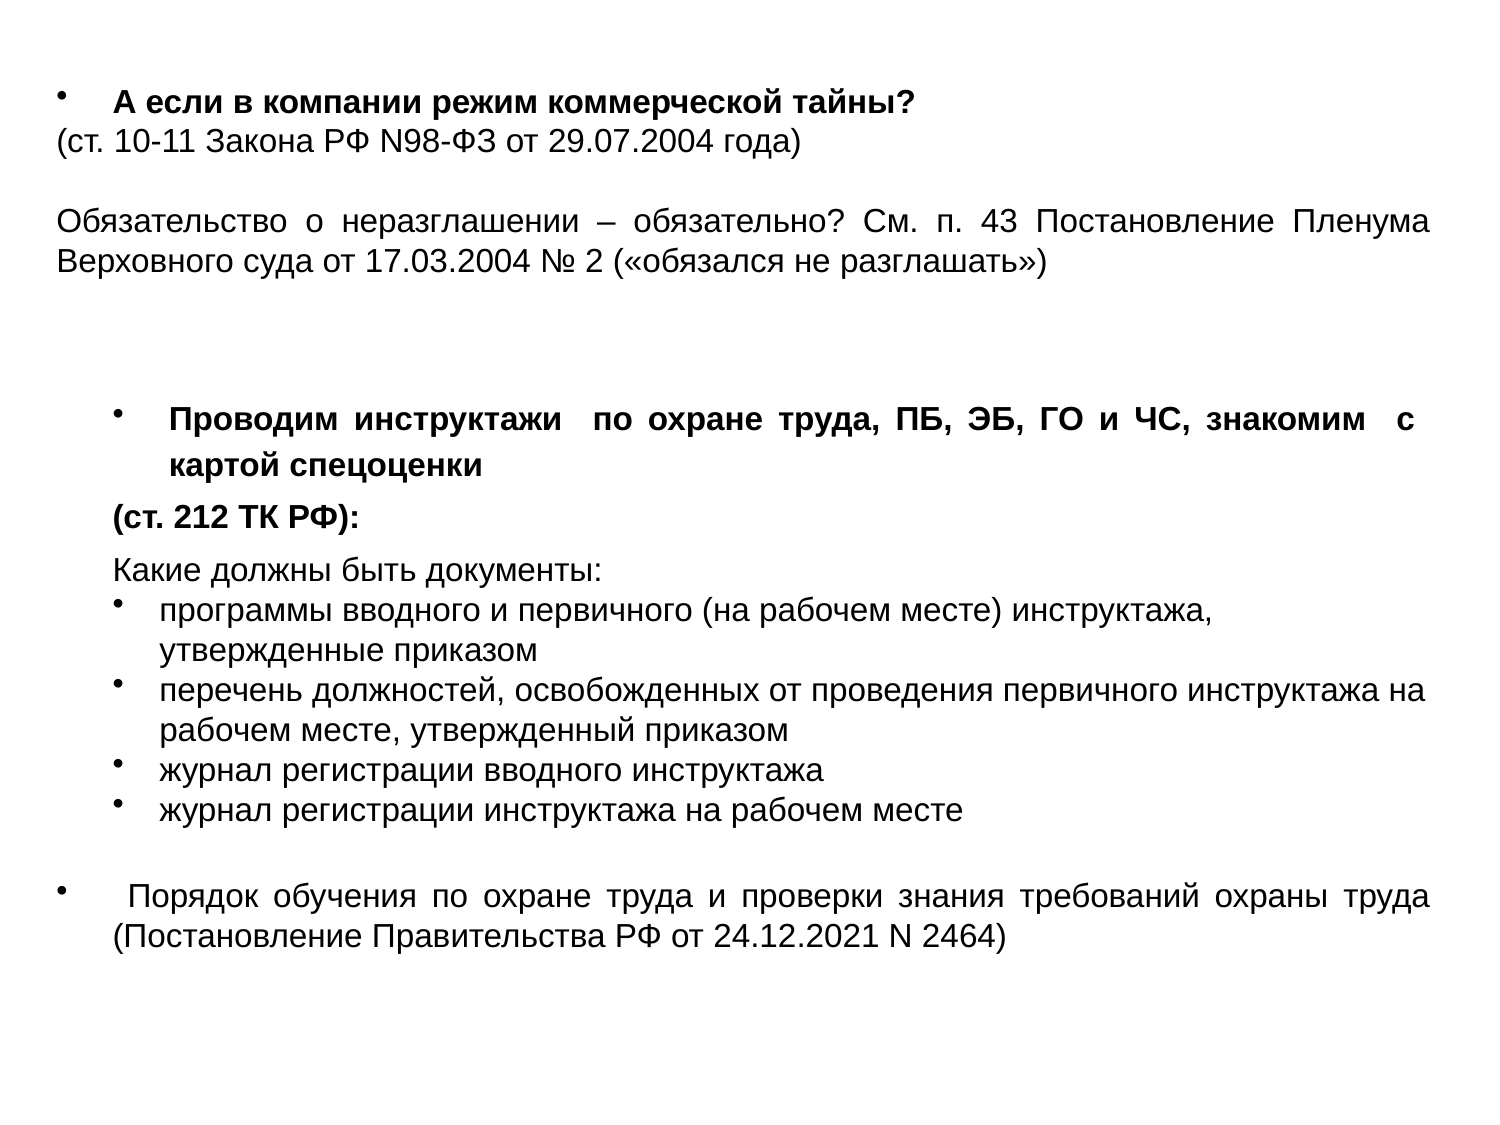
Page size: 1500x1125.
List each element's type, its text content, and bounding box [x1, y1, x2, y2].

text_box А если в компании режим коммерческой тайны? (ст. 10-11 Закона РФ N98-ФЗ от 29.07.2004 года) Обязательство о неразглашении – обязательно? См. п. 43 Постановление Пленума Верховного суда от 17.03.2004 № 2 («обязался не разглашать») Проводим инструктажи по охране труда, ПБ, ЭБ, ГО и ЧС, знакомим с картой спецоценки (ст. 212 ТК РФ): Какие должны быть документы: программы вводного и первичного (на рабочем месте) инструктажа, утвержденные приказом перечень должностей, освобожденных от проведения первичного инструктажа на рабочем месте, утвержденный приказом журнал регистрации вводного инструктажа журнал регистрации инструктажа на рабочем месте Порядок обучения по охране труда и проверки знания требований охраны труда (Постановление Правительства РФ от 24.12.2021 N 2464) [41, 66, 1447, 1048]
